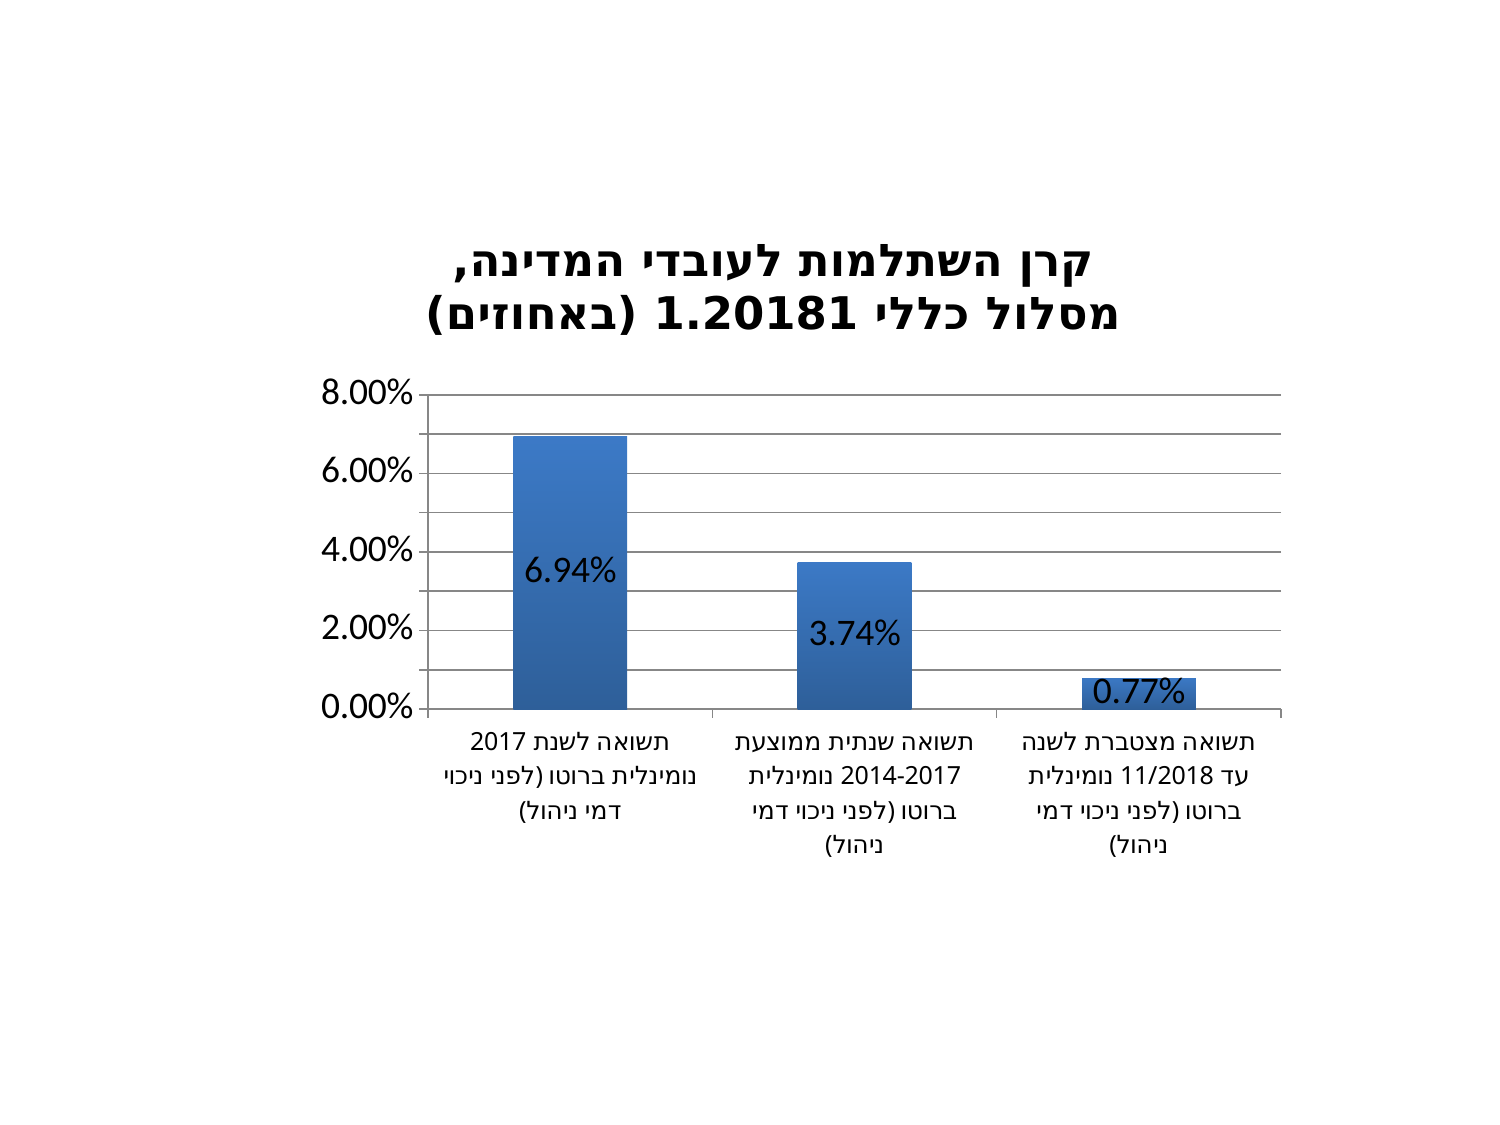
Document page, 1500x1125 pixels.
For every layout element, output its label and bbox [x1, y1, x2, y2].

chart [300, 207, 1302, 875]
